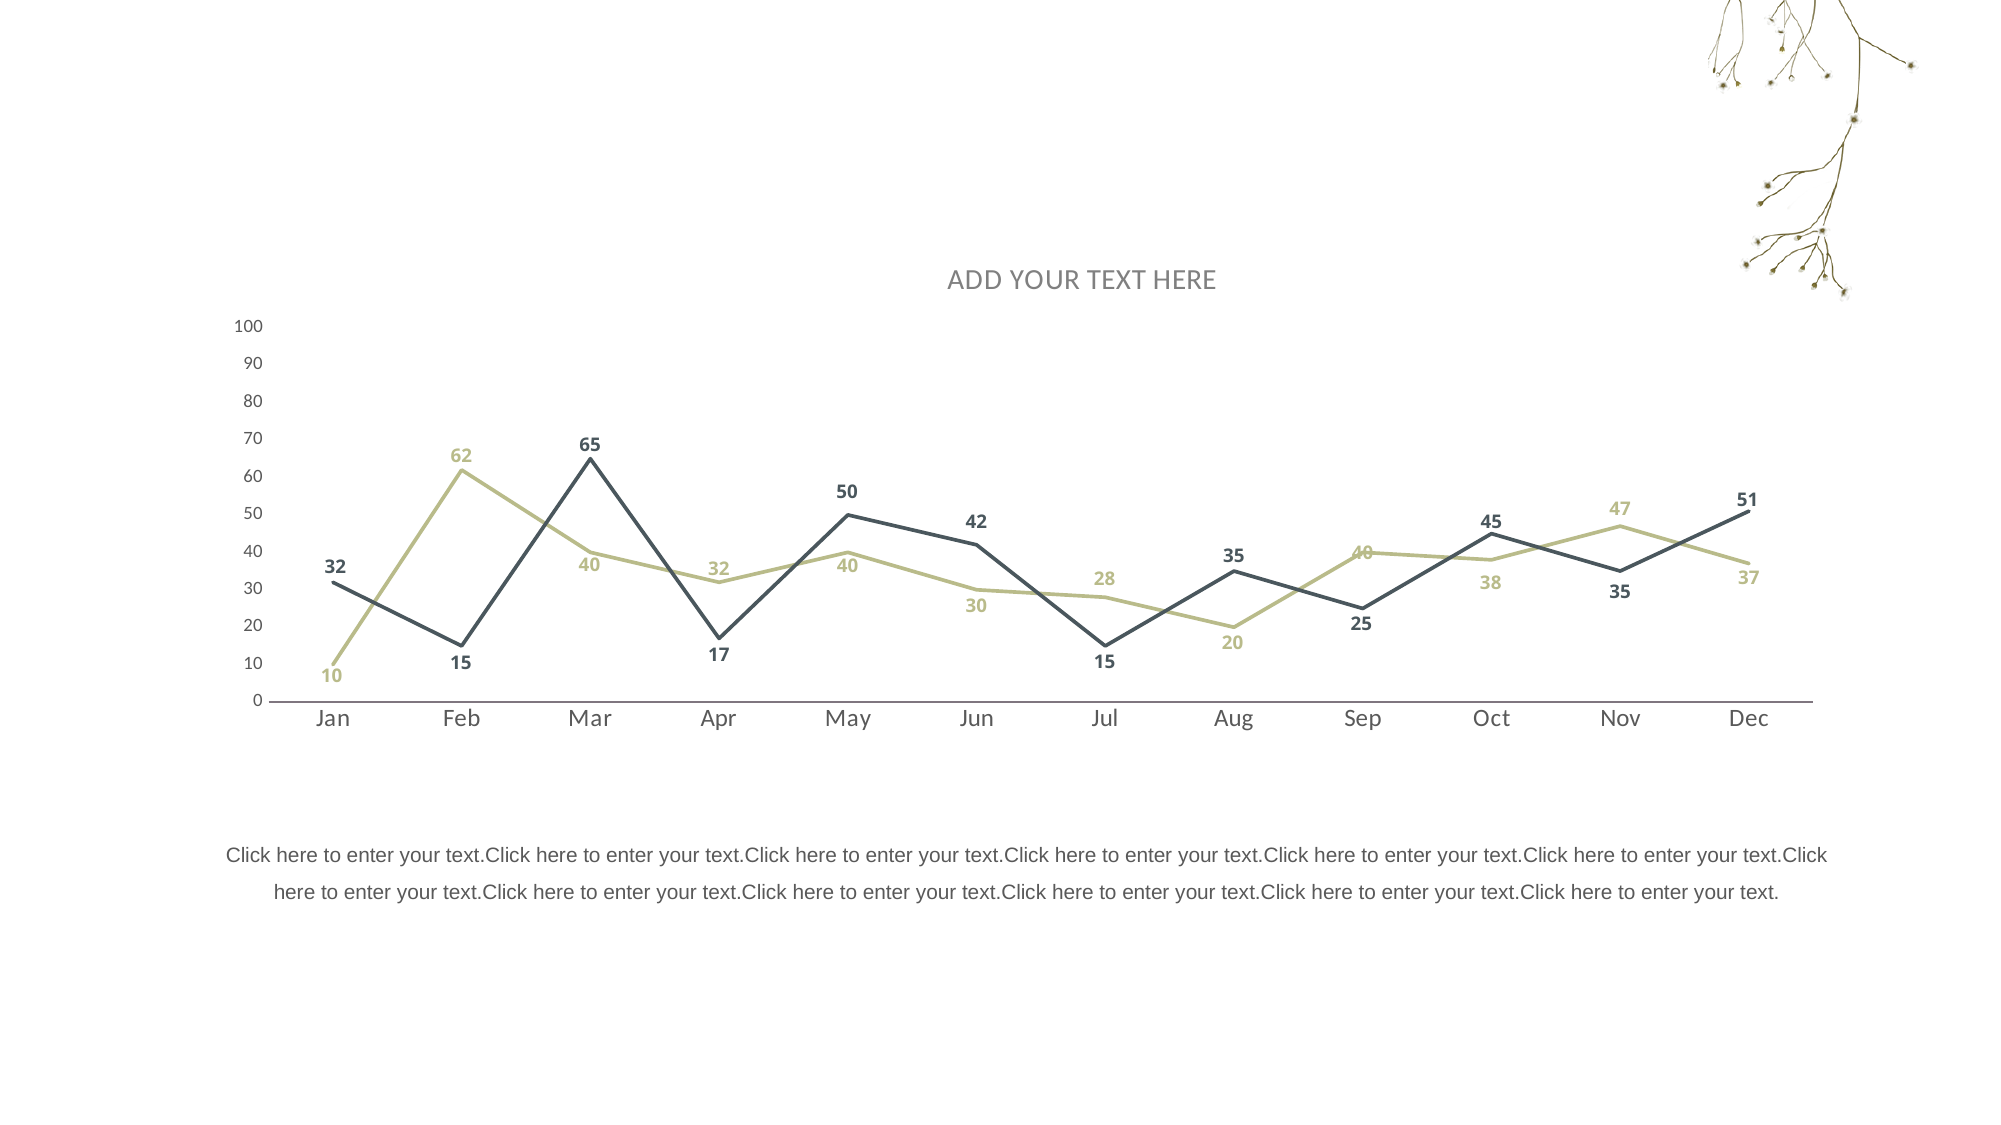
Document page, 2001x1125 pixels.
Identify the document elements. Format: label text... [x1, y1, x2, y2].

text_box Click here to enter your text.Click here to enter your text.Click here to enter your text.Click here to enter your text.Click here to enter your text.Click here to enter your text.Click here to enter your text.Click here to enter your text.Click here to enter your text.Click here to enter your text.Click here to enter your text.Click here to enter your text. [207, 821, 1847, 911]
picture [1641, 0, 1952, 319]
chart [200, 243, 1847, 744]
